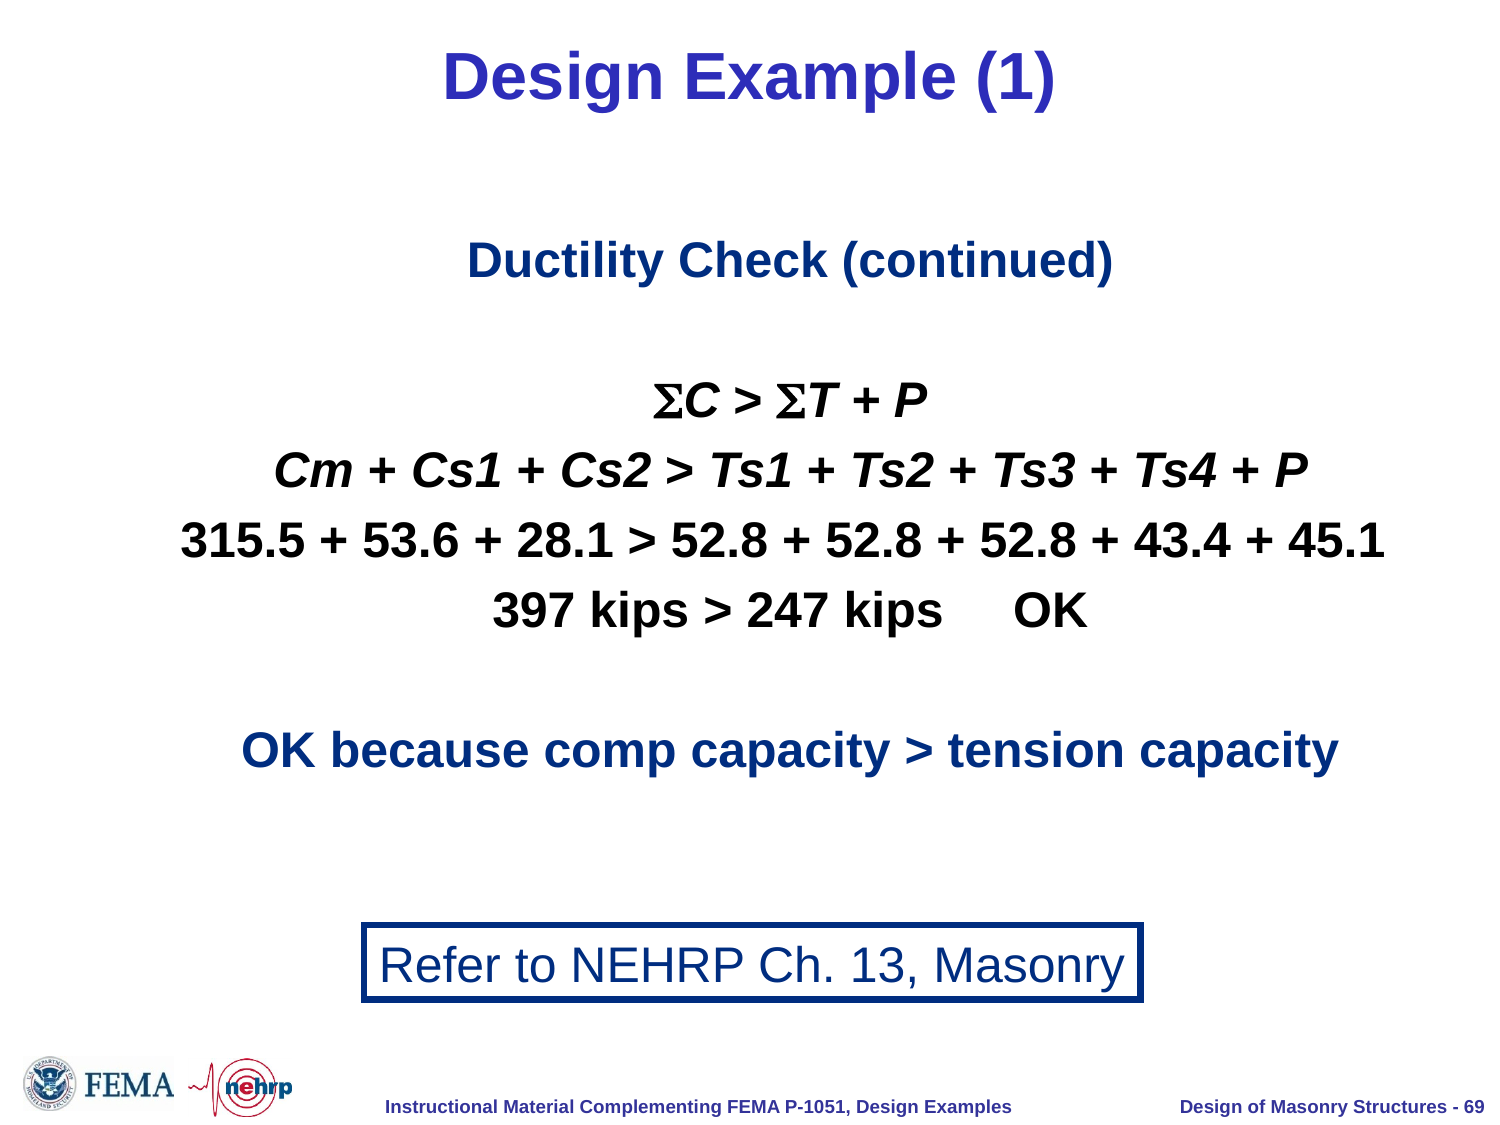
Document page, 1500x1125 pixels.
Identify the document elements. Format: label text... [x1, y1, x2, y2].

picture [23, 1056, 174, 1111]
slide_number Design of Masonry Structures - 69 [1042, 1077, 1500, 1125]
footer Instructional Material Complementing FEMA P-1051, Design Examples [337, 1087, 1042, 1125]
text_box Refer to NEHRP Ch. 13, Masonry [364, 976, 1141, 1000]
picture [188, 1058, 292, 1117]
title Design Example (1) [75, 0, 1425, 145]
list Ductility Check (continued) SC > ST + P Cm + Cs1 + Cs2 > Ts1 + Ts2 + Ts3 + Ts4 + P 315.5 + 53.6 + 28.1 > 52.8 + 52.8 + 52.8 + 43.4 + 45.1 397 kips > 247 kips OK OK because comp capacity > tension capacity [115, 220, 1466, 976]
